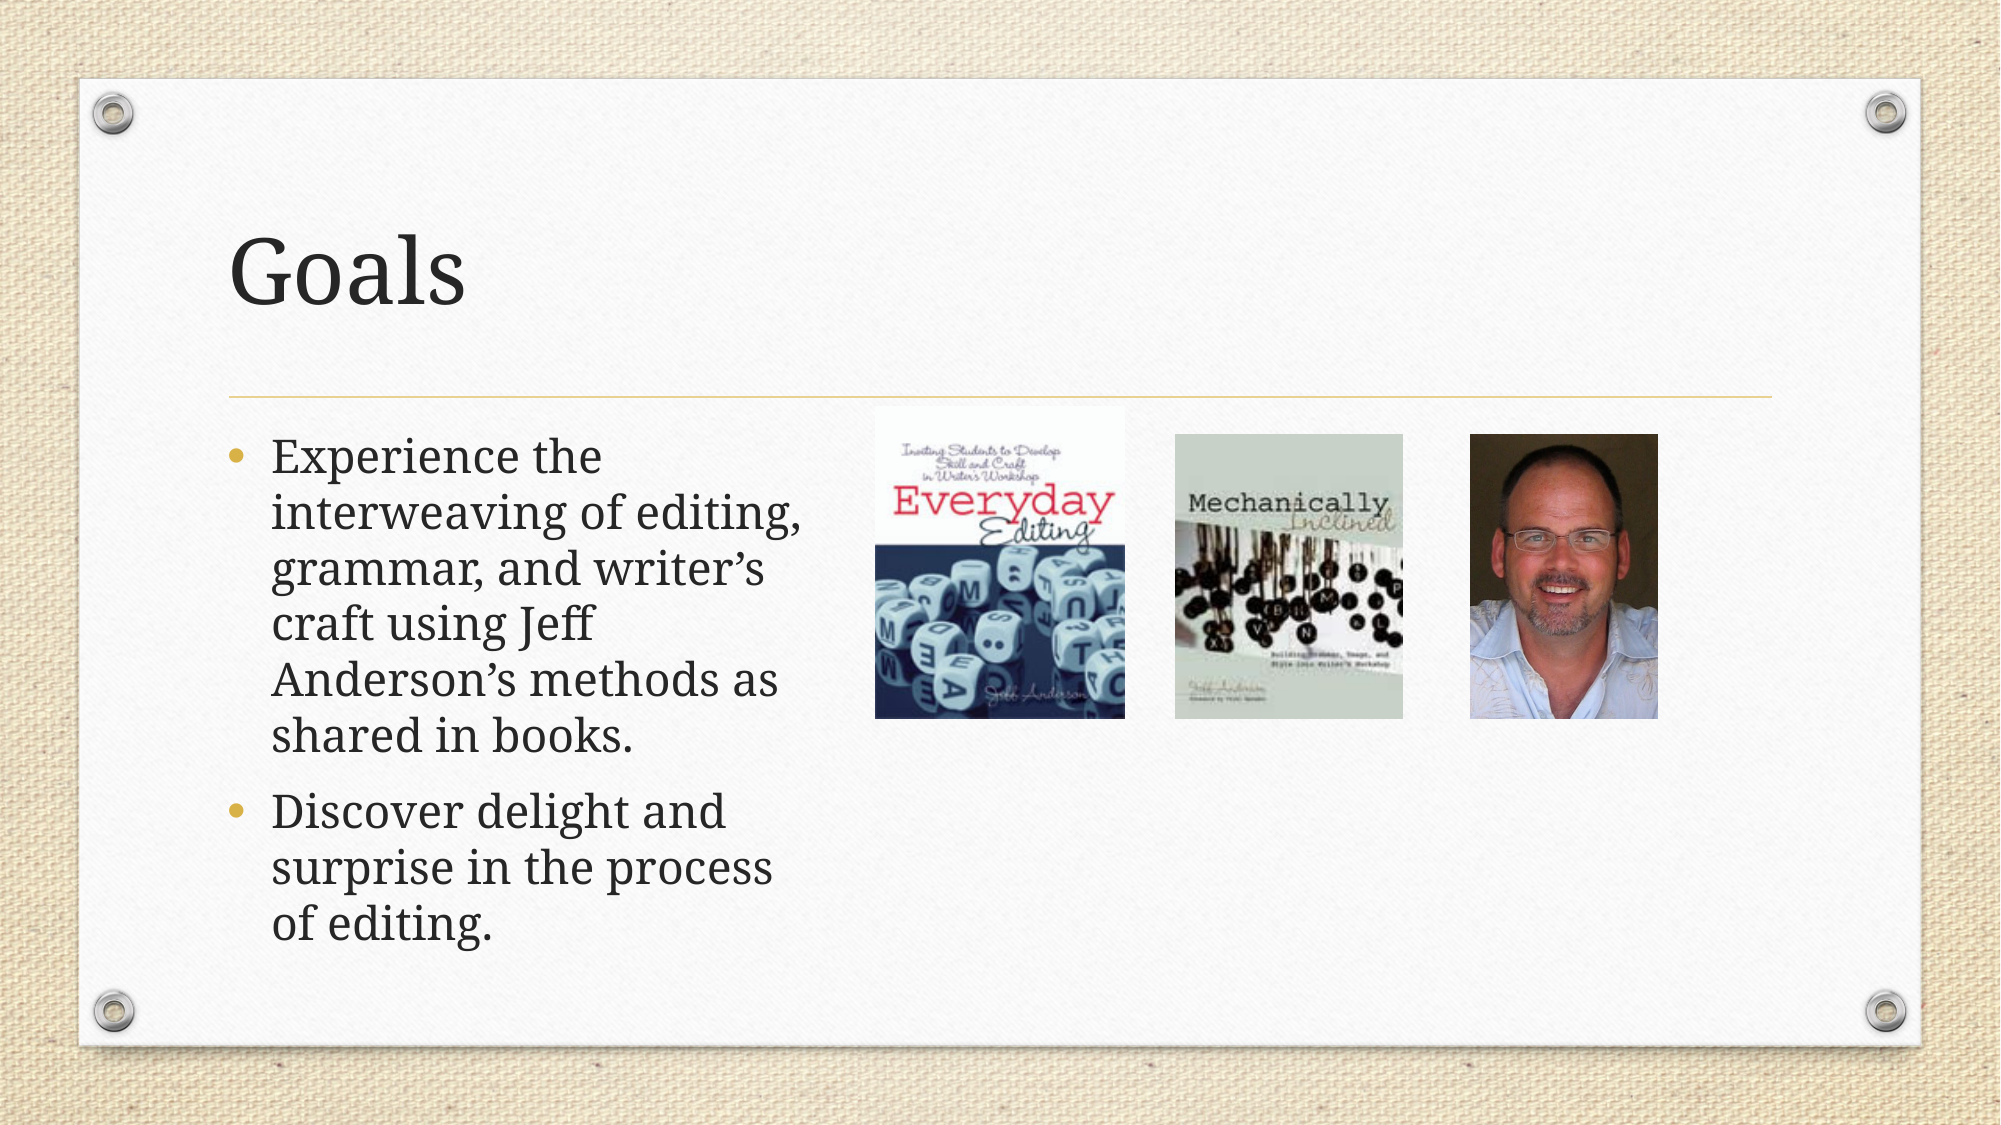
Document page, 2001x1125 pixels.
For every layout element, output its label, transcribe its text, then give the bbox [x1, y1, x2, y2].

list Experience the interweaving of editing, grammar, and writer’s craft using Jeff Anderson’s methods as shared in books. Discover delight and surprise in the process of editing. [212, 419, 825, 964]
title Goals [212, 160, 1788, 376]
picture [0, 0, 2001, 1125]
